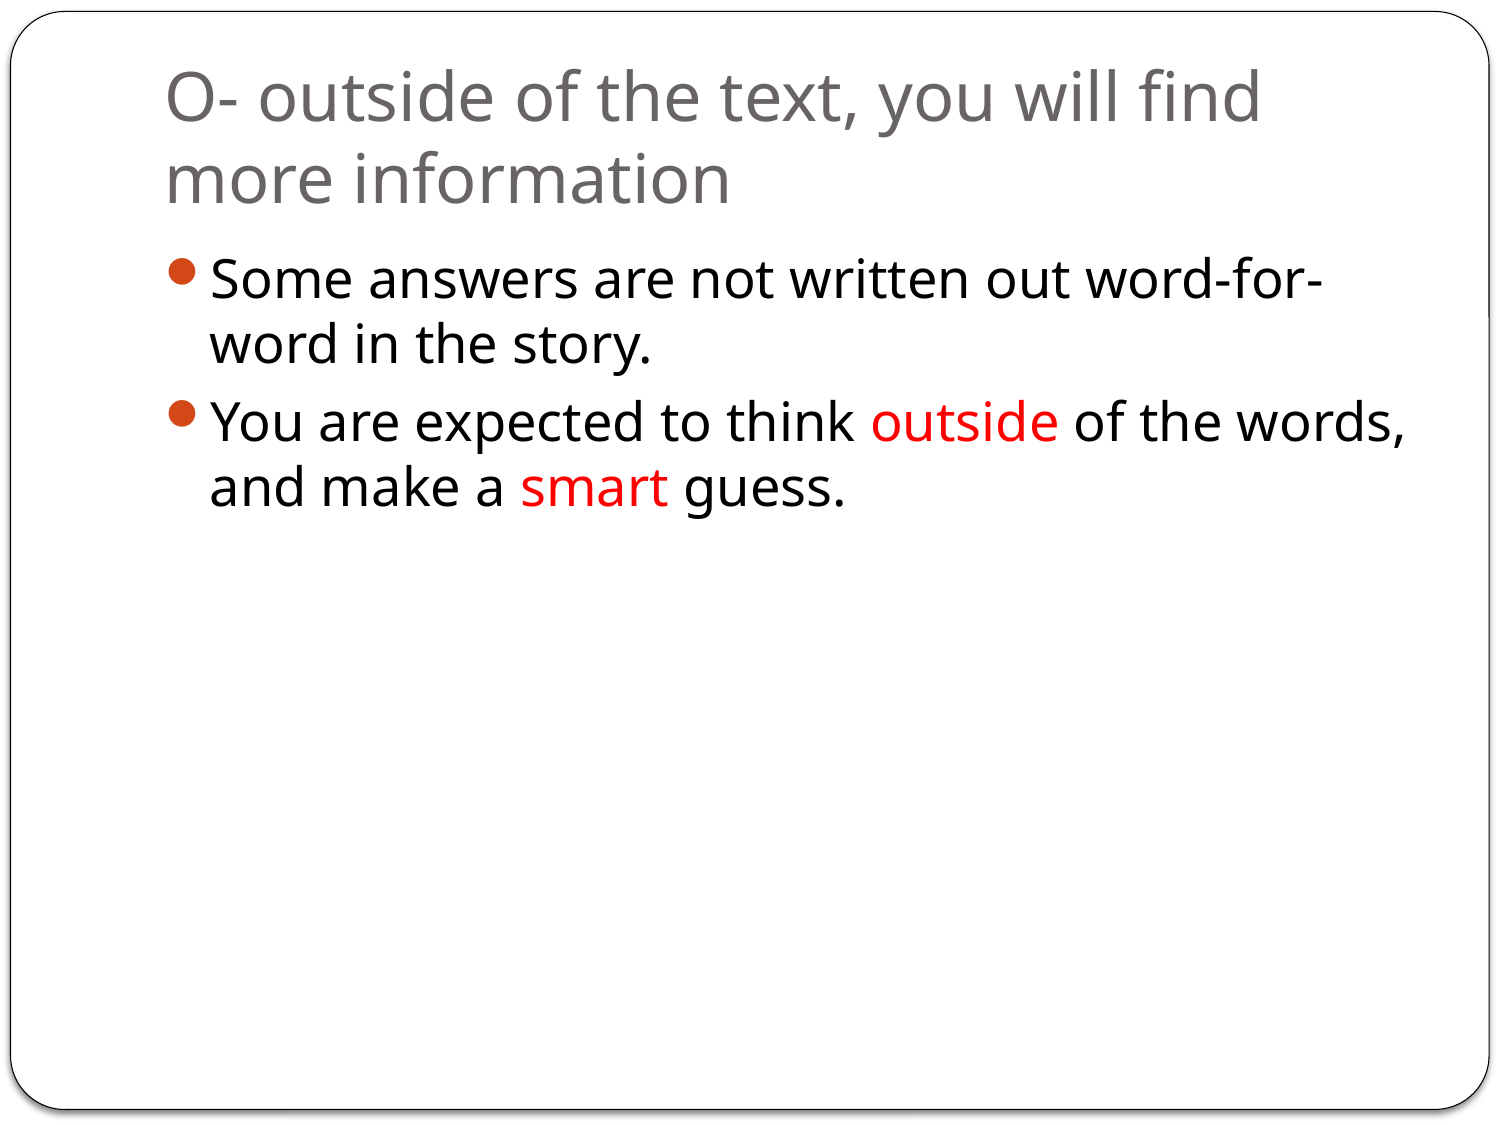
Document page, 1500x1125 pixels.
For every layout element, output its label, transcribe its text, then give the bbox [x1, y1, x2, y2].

title O- outside of the text, you will find more information [150, 45, 1425, 233]
list Some answers are not written out word-for-word in the story. You are expected to think outside of the words, and make a smart guess. [150, 237, 1425, 988]
